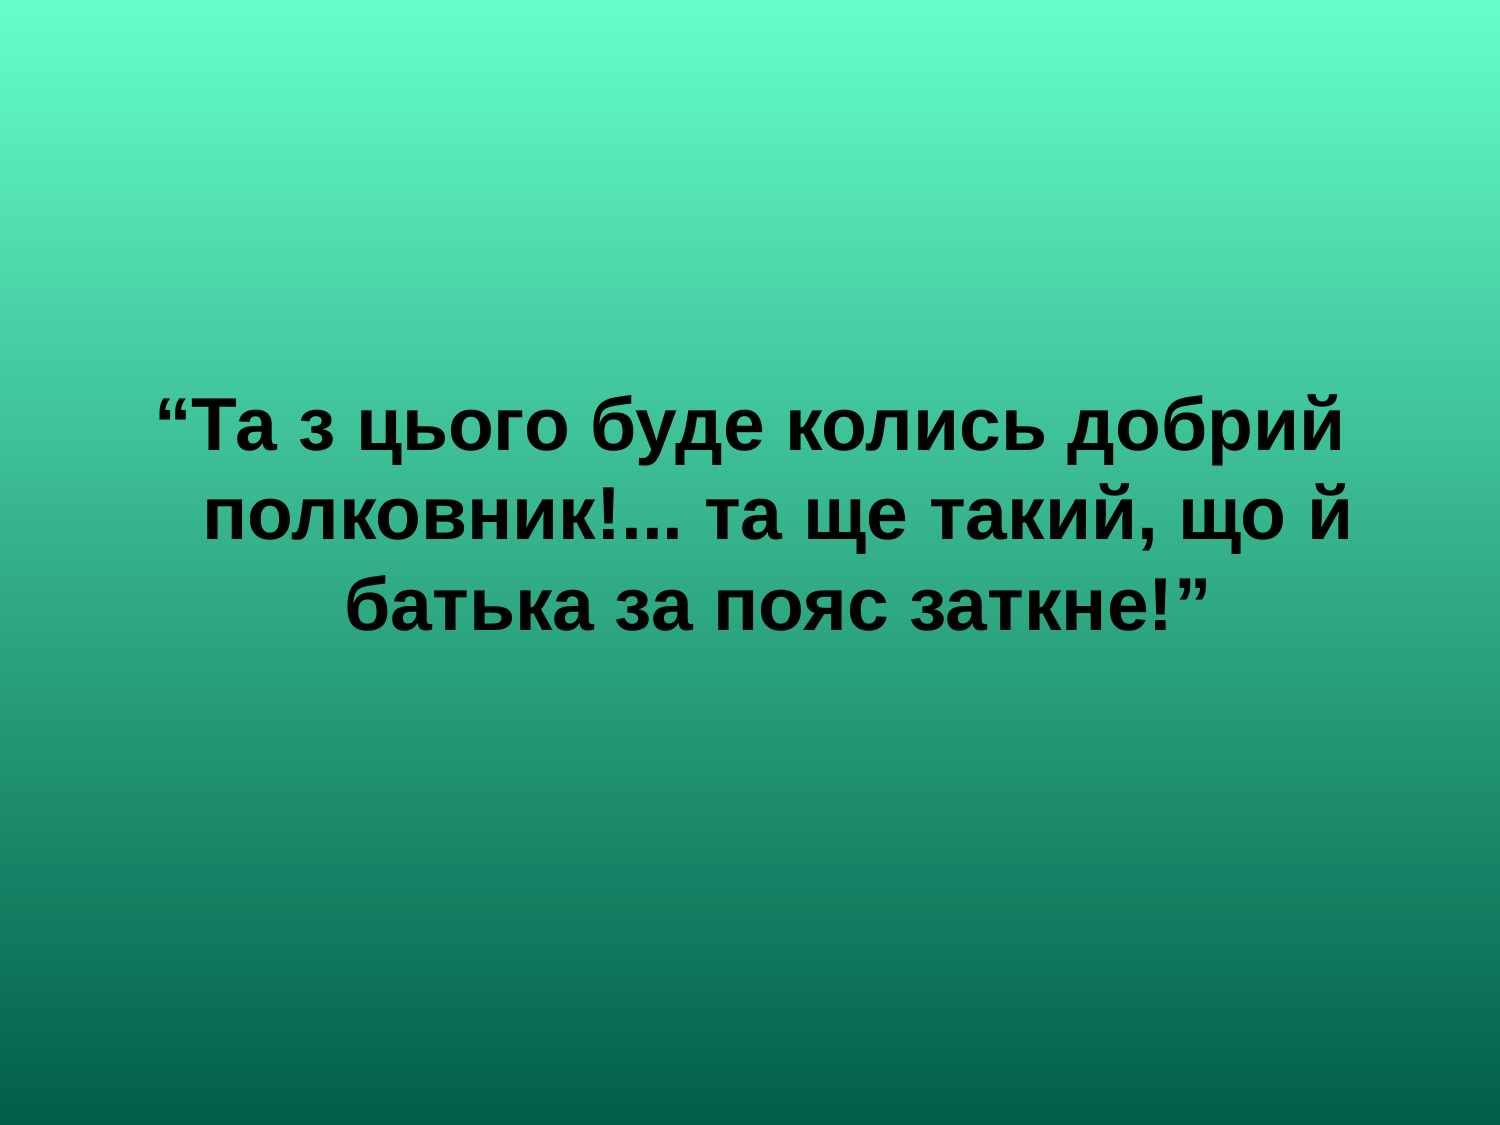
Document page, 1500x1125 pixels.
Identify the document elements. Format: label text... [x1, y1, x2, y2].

list “Та з цього буде колись добрий полковник!... та ще такий, що й батька за пояс заткне!” [74, 262, 1426, 1006]
